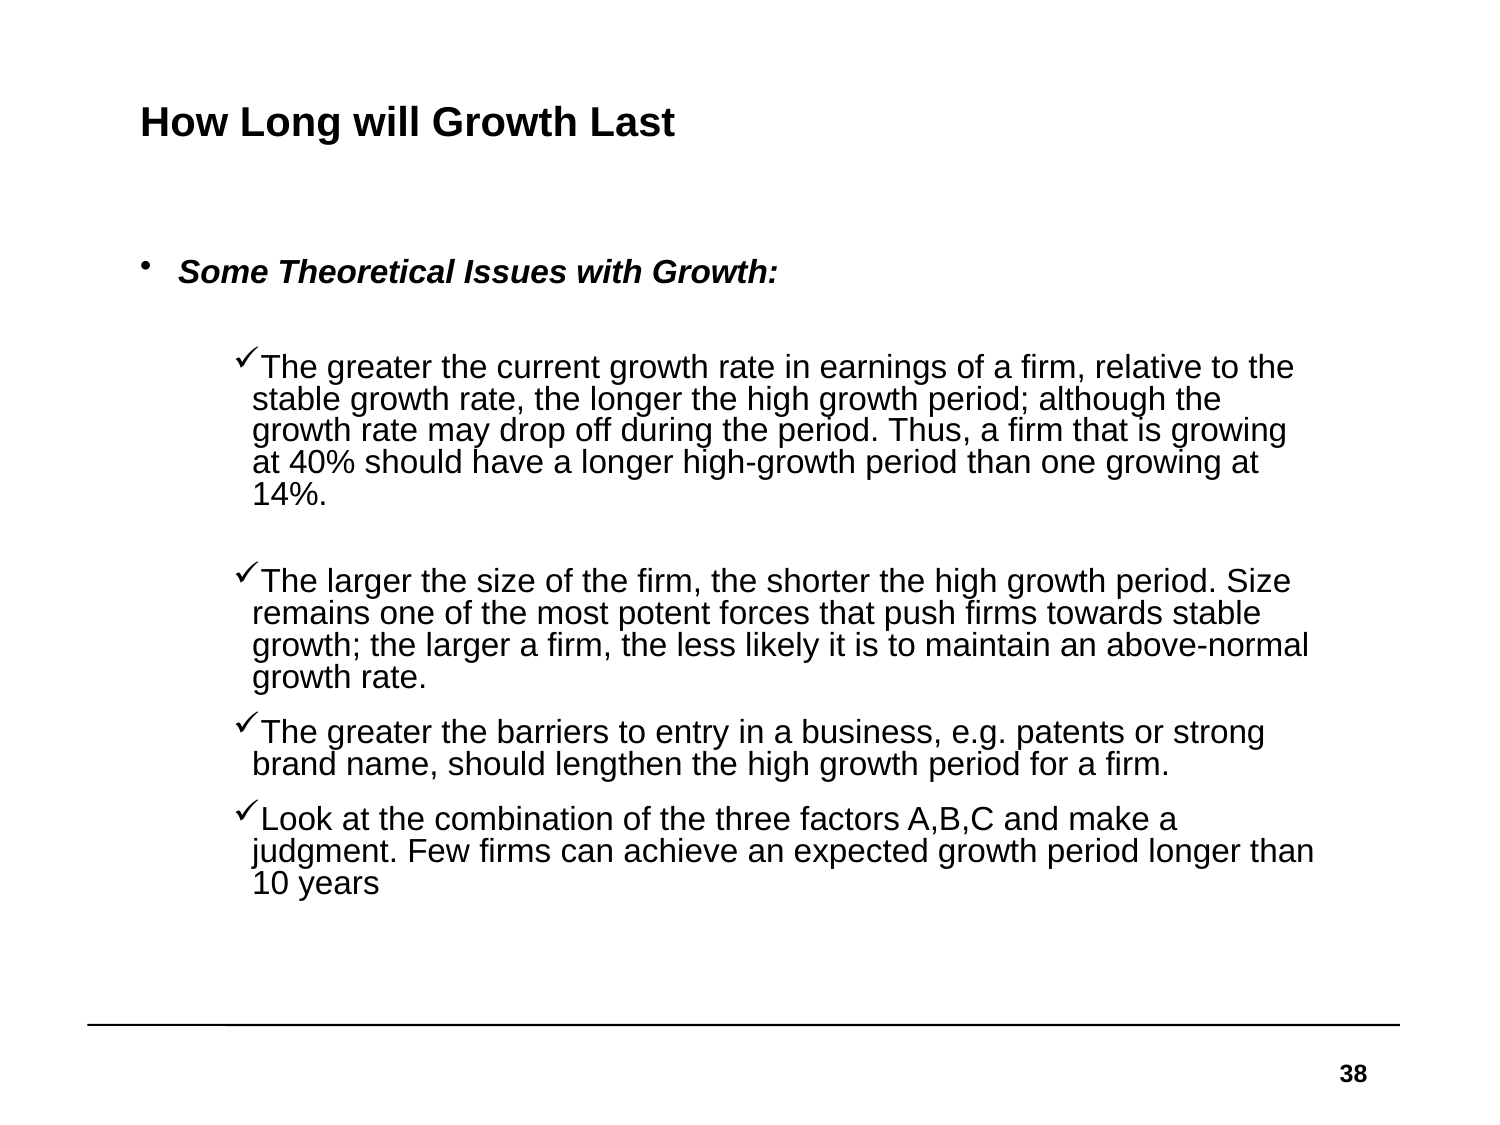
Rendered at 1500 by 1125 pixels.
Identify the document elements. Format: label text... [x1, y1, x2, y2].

list Some Theoretical Issues with Growth: The greater the current growth rate in earnings of a firm, relative to the stable growth rate, the longer the high growth period; although the growth rate may drop off during the period. Thus, a firm that is growing at 40% should have a longer high-growth period than one growing at 14%. The larger the size of the firm, the shorter the high growth period. Size remains one of the most potent forces that push firms towards stable growth; the larger a firm, the less likely it is to maintain an above-normal growth rate. The greater the barriers to entry in a business, e.g. patents or strong brand name, should lengthen the high growth period for a firm. Look at the combination of the three factors A,B,C and make a judgment. Few firms can achieve an expected growth period longer than 10 years [125, 249, 1338, 1000]
title How Long will Growth Last [125, 87, 1375, 225]
